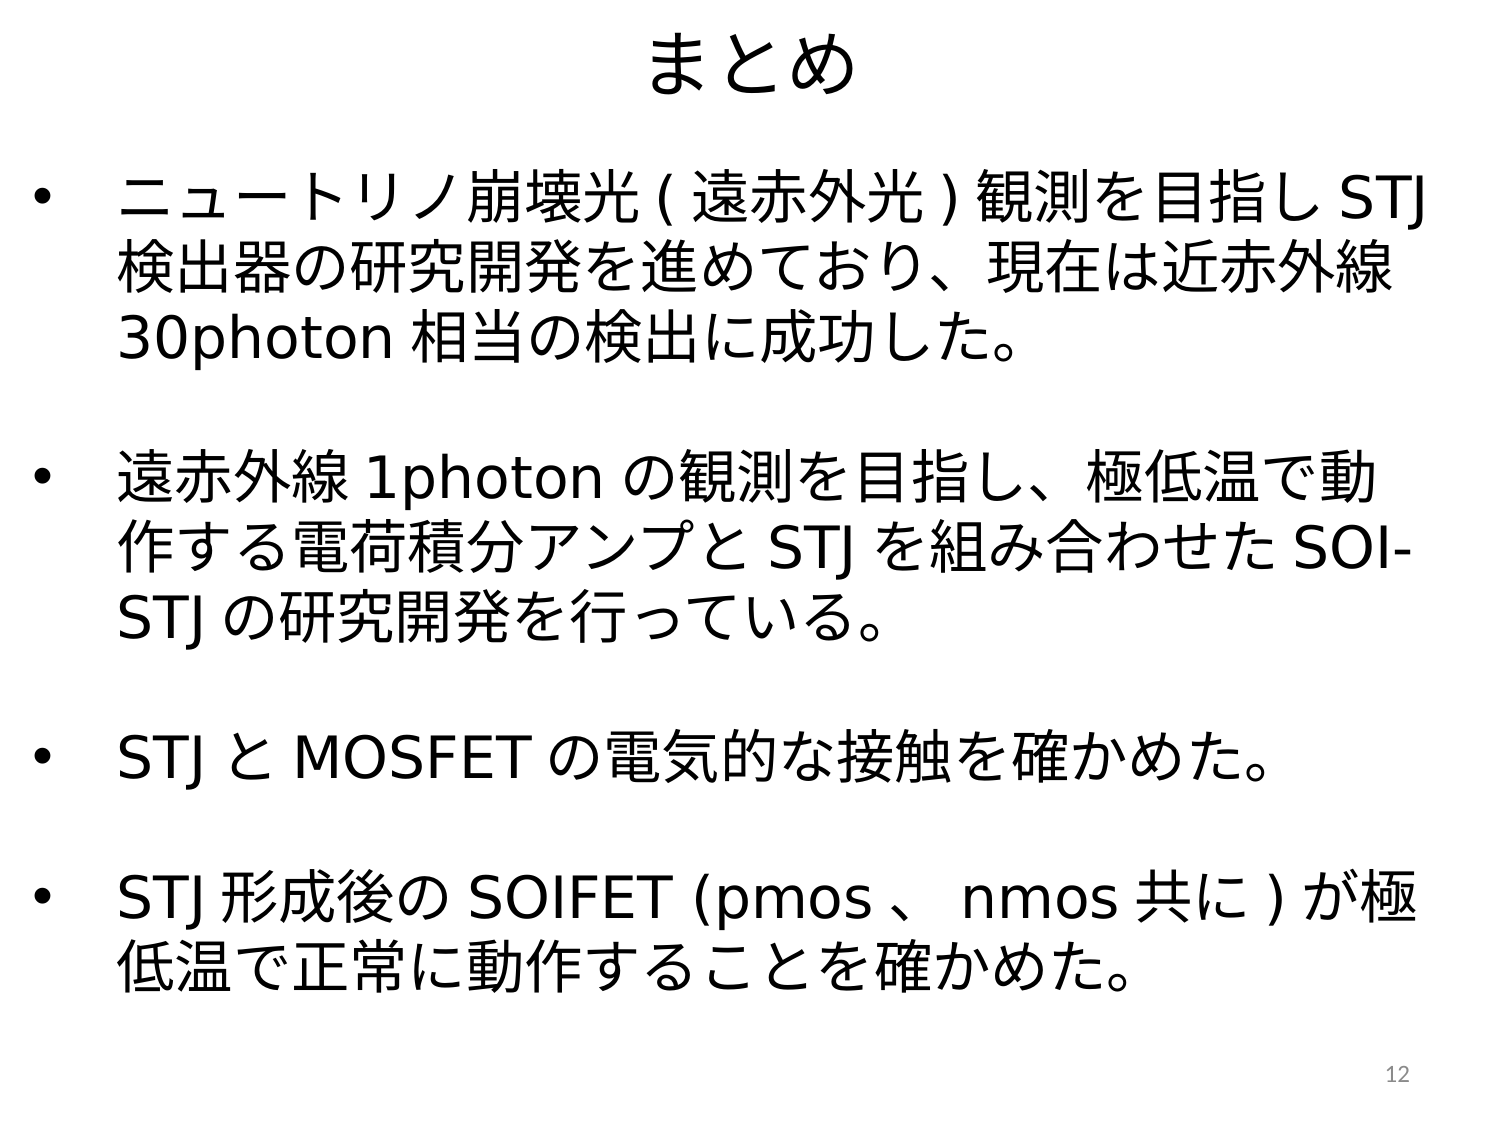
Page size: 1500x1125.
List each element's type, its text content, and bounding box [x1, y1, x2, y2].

slide_number 12 [1074, 1042, 1425, 1103]
text_box ニュートリノ崩壊光(遠赤外光)観測を目指しSTJ検出器の研究開発を進めており、現在は近赤外線30photon相当の検出に成功した。 遠赤外線1photonの観測を目指し、極低温で動作する電荷積分アンプとSTJを組み合わせたSOI-STJの研究開発を行っている。 STJとMOSFETの電気的な接触を確かめた。 STJ形成後のSOIFET (pmos、nmos共に)が極低温で正常に動作することを確かめた。 [17, 153, 1447, 1008]
title まとめ [0, 9, 1500, 114]
